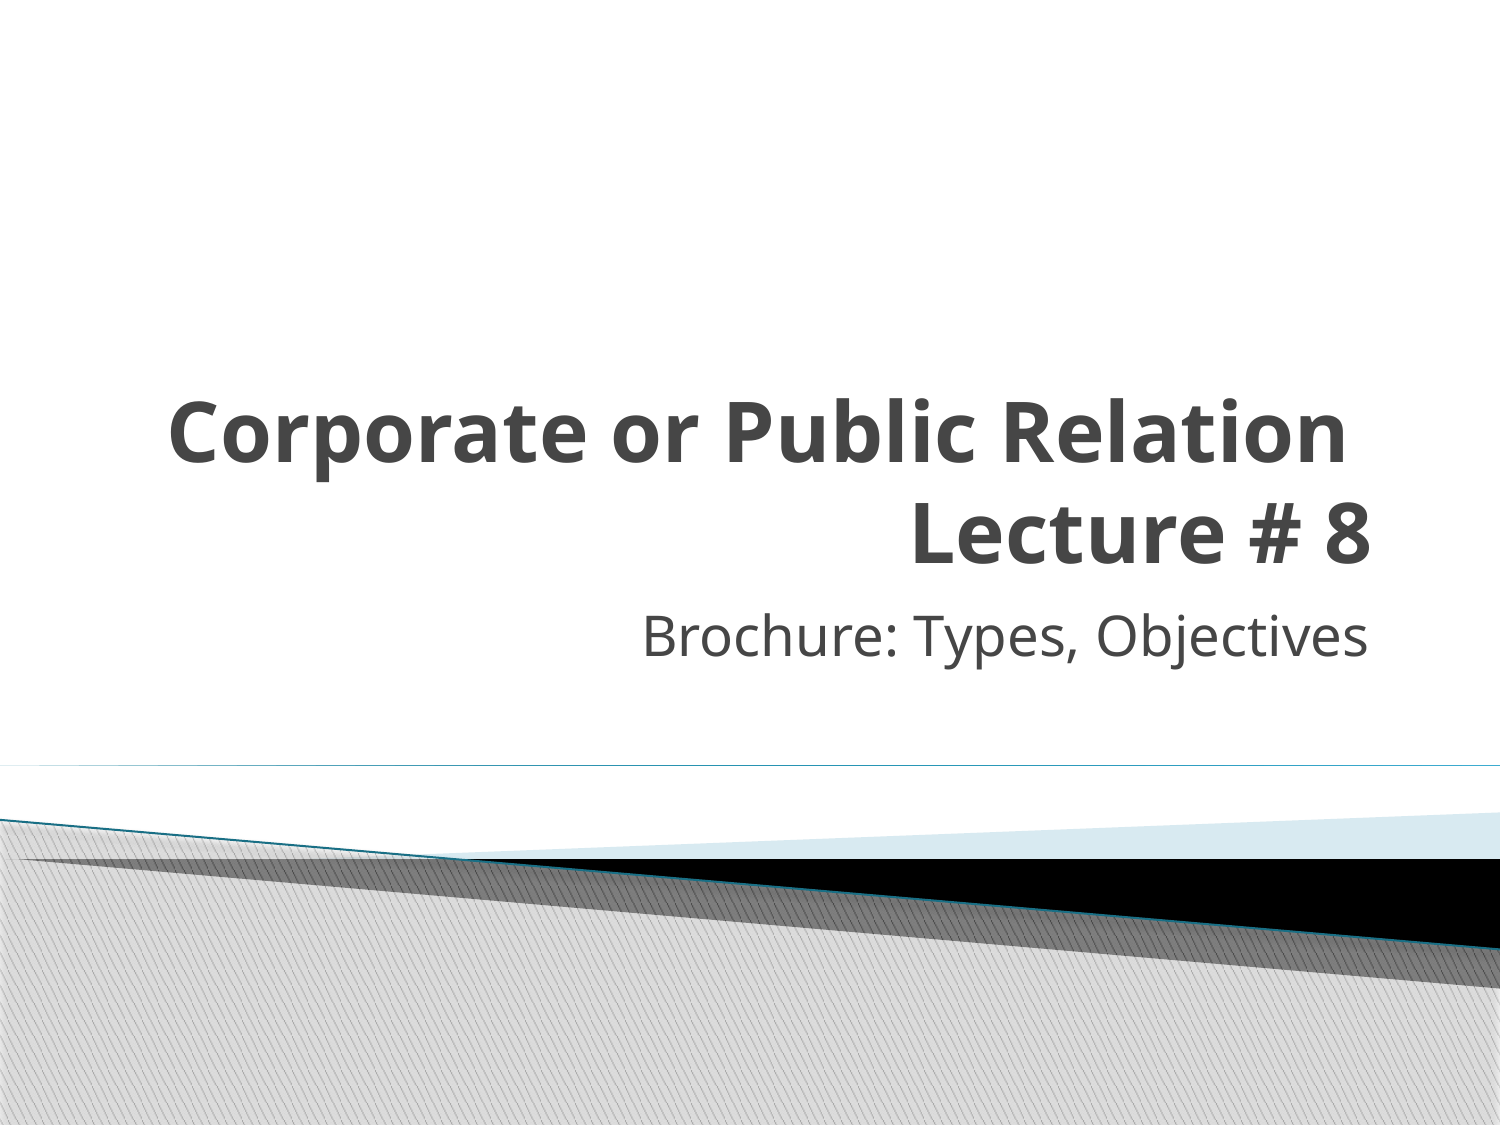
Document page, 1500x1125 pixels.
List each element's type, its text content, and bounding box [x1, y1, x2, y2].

title Corporate or Public Relation Lecture # 8 [112, 287, 1388, 588]
picture [5, 859, 1500, 989]
subtitle Brochure: Types, Objectives [112, 592, 1388, 790]
